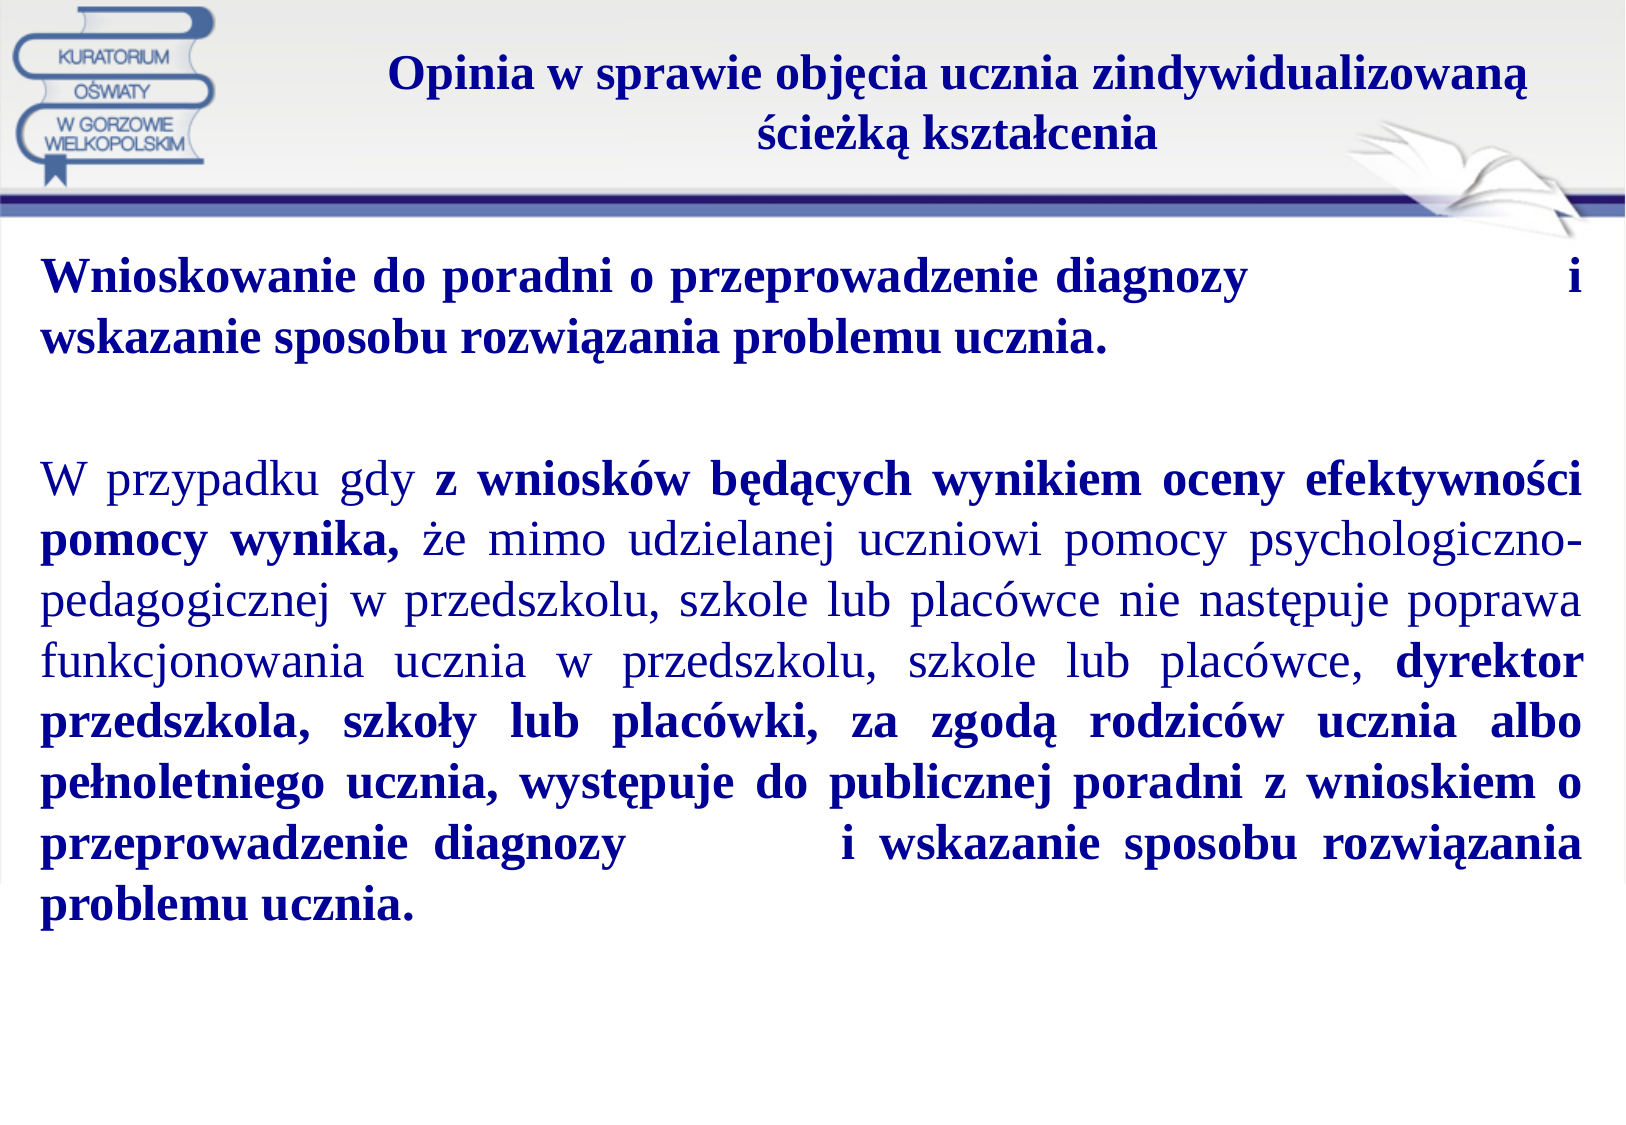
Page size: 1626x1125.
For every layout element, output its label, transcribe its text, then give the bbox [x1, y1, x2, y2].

picture [0, 0, 1626, 1125]
title Opinia w sprawie objęcia ucznia zindywidualizowaną ścieżką kształcenia [317, 23, 1600, 176]
list Wnioskowanie do poradni o przeprowadzenie diagnozy i wskazanie sposobu rozwiązania problemu ucznia. W przypadku gdy z wniosków będących wynikiem oceny efektywności pomocy wynika, że mimo udzielanej uczniowi pomocy psychologiczno-pedagogicznej w przedszkolu, szkole lub placówce nie następuje poprawa funkcjonowania ucznia w przedszkolu, szkole lub placówce, dyrektor przedszkola, szkoły lub placówki, za zgodą rodziców ucznia albo pełnoletniego ucznia, występuje do publicznej poradni z wnioskiem o przeprowadzenie diagnozy i wskazanie sposobu rozwiązania problemu ucznia. [25, 234, 1600, 938]
